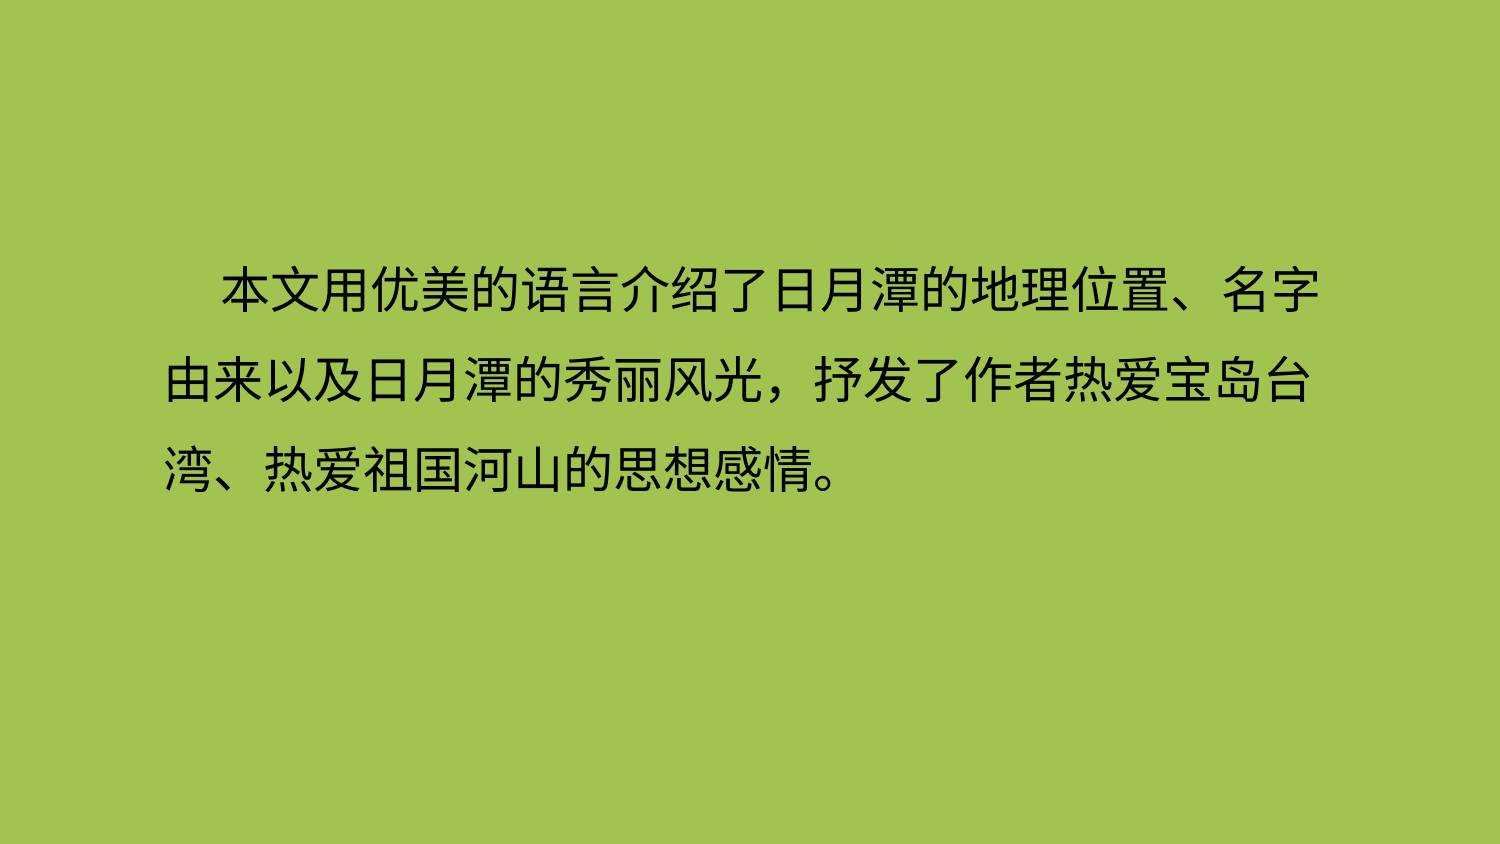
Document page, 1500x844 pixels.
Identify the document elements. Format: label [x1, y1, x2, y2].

text_box [125, 180, 1347, 581]
